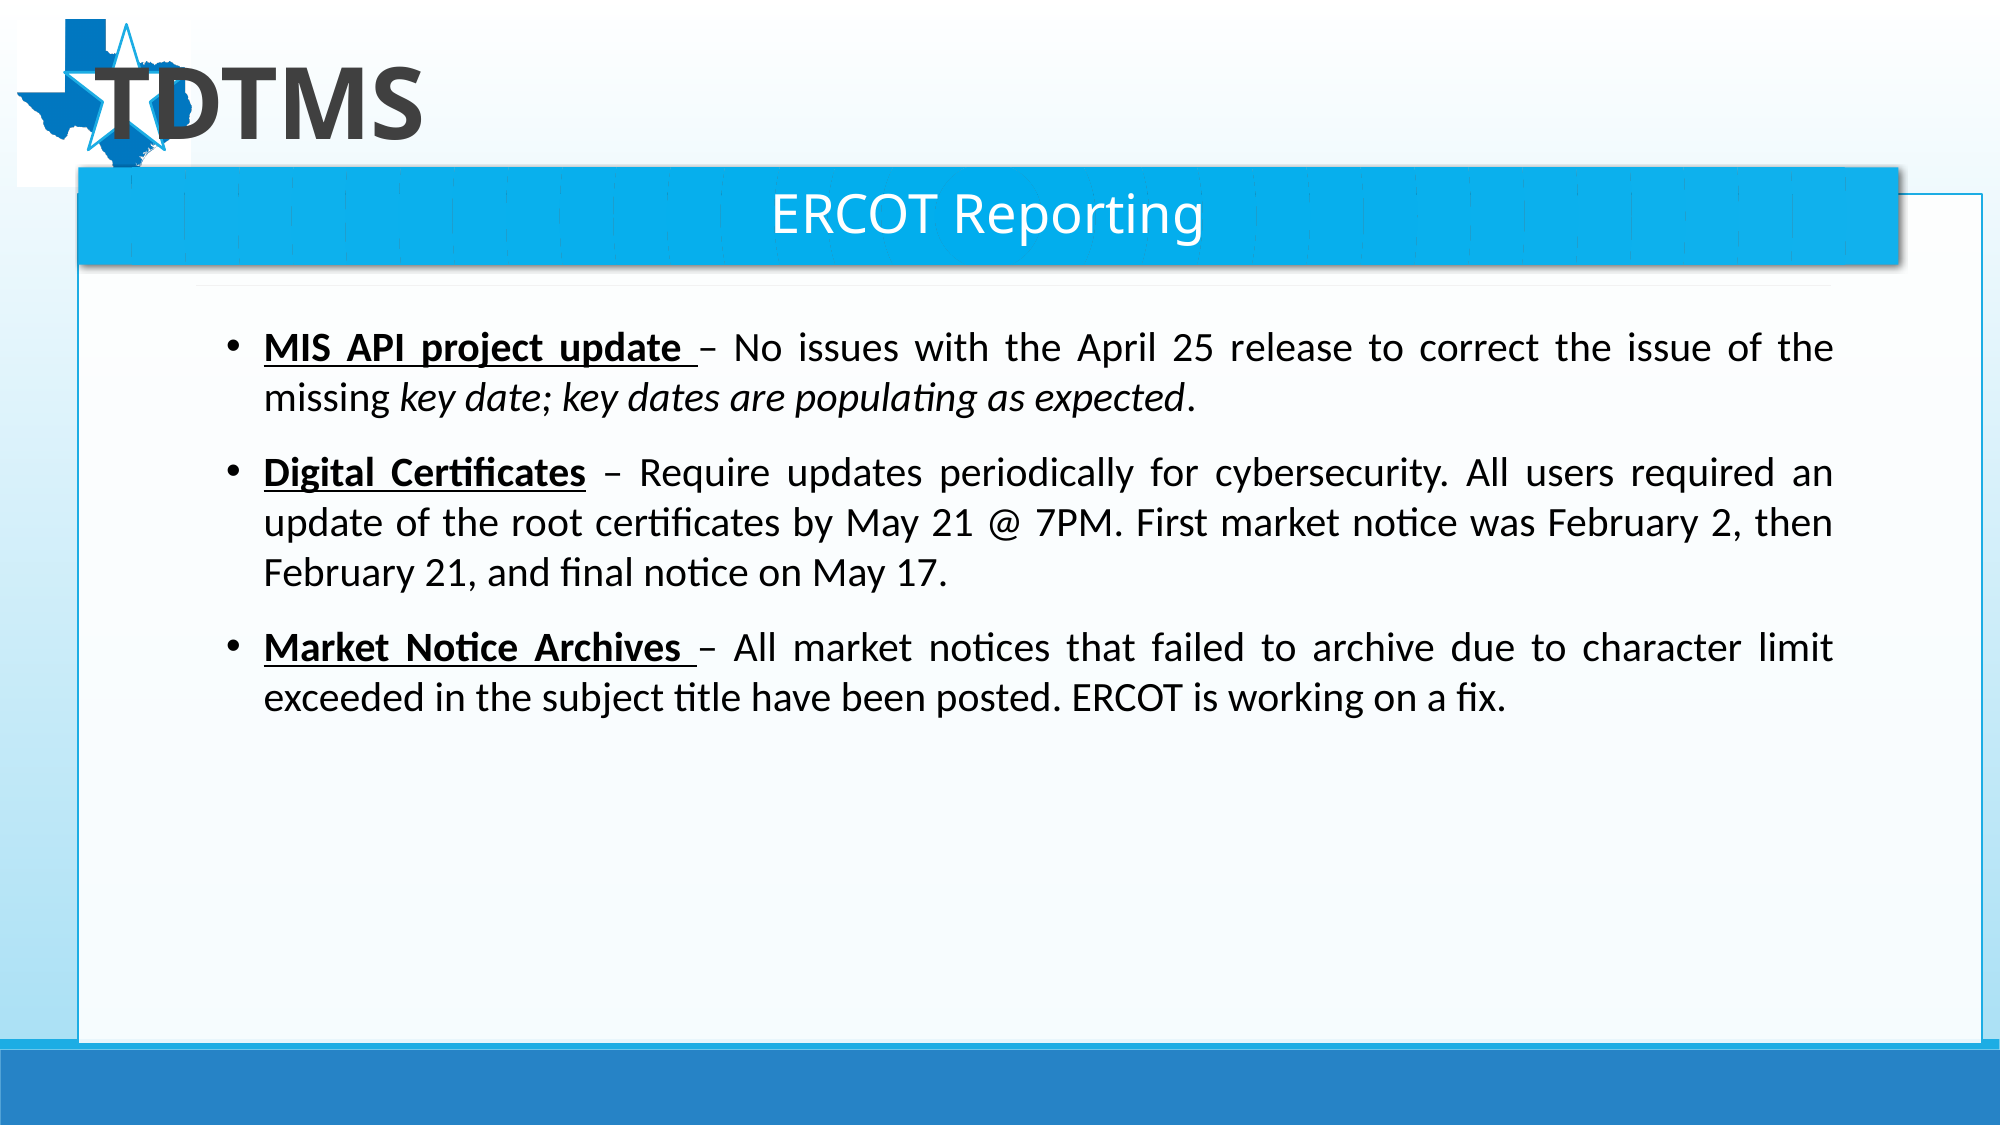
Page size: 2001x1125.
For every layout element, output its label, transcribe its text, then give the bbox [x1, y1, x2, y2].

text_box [77, 166, 1983, 1106]
picture [16, 19, 192, 188]
title TDTMS [199, 24, 1802, 163]
